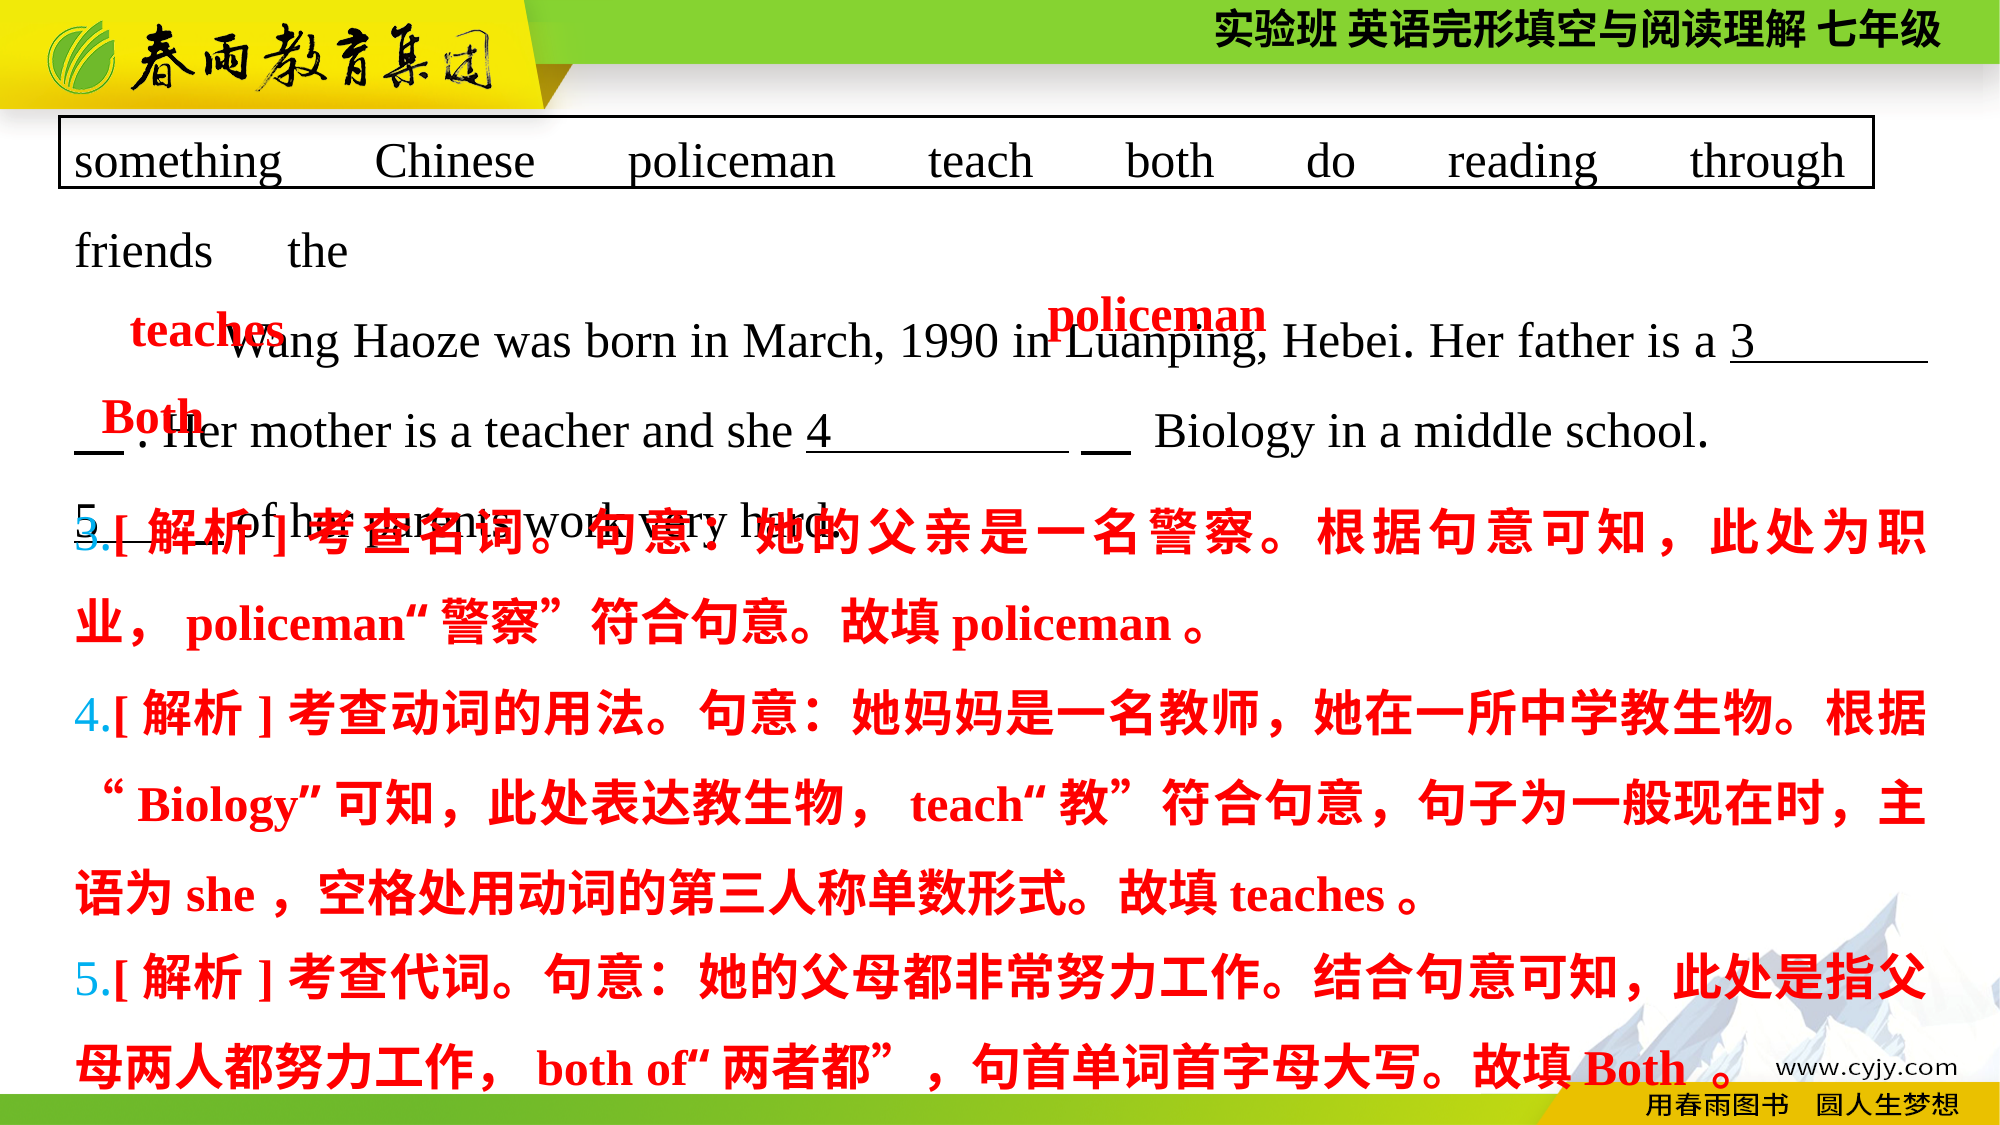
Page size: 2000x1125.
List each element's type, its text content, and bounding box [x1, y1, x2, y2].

text_box [59, 116, 1874, 188]
picture [0, 0, 2000, 1125]
list something Chinese policeman teach both do reading through friends the Wang Haoze was born in March, 1990 in Luanping, Hebei. Her father is a 3 . Her mother is a teacher and she 4 Biology in a middle school. 5 of her parents work very hard. [59, 90, 1944, 458]
text_box 3.[解析]考查名词。句意：她的父亲是一名警察。根据句意可知，此处为职业，policeman“警察”符合句意。故填policeman。 [59, 462, 1944, 643]
text_box Both [86, 376, 220, 452]
text_box 4.[解析]考查动词的用法。句意：她妈妈是一名教师，她在一所中学教生物。根据“Biology”可知，此处表达教生物，teach“教”符合句意，句子为一般现在时，主语为she，空格处用动词的第三人称单数形式。故填teaches。 [59, 643, 1944, 908]
text_box 5.[解析]考查代词。句意：她的父母都非常努力工作。结合句意可知，此处是指父母两人都努力工作，both of“两者都”，句首单词首字母大写。故填Both 。 [59, 908, 1944, 1103]
text_box policeman [1032, 273, 1283, 349]
text_box teaches [114, 288, 301, 364]
